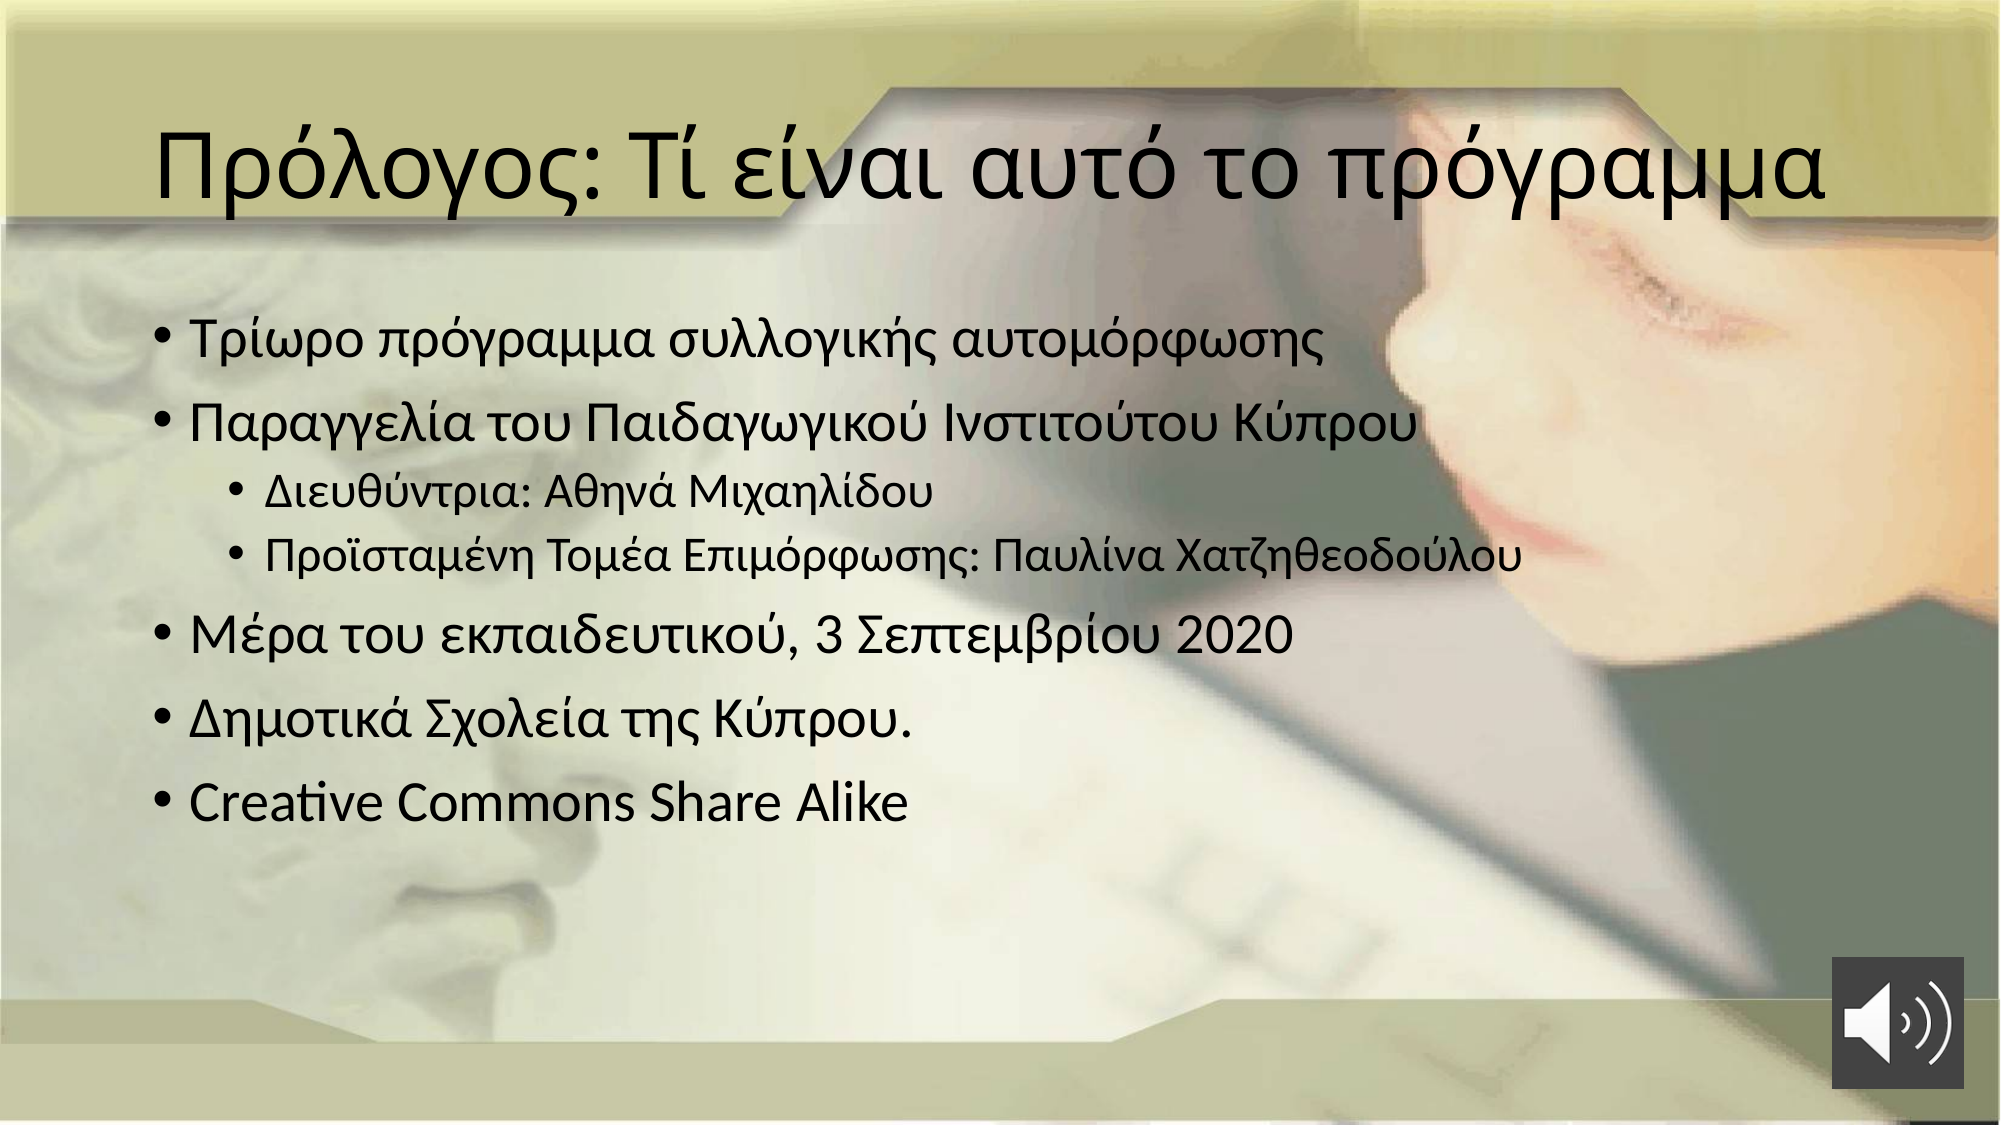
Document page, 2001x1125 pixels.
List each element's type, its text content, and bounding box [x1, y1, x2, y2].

title Πρόλογος: Τί είναι αυτό το πρόγραμμα [137, 59, 1863, 278]
picture [0, 0, 2001, 1125]
list Τρίωρο πρόγραμμα συλλογικής αυτομόρφωσης Παραγγελία του Παιδαγωγικού Ινστιτούτου Κύπρου Διευθύντρια: Αθηνά Μιχαηλίδου Προϊσταμένη Τομέα Επιμόρφωσης: Παυλίνα Χατζηθεοδούλου Μέρα του εκπαιδευτικού, 3 Σεπτεμβρίου 2020 Δημοτικά Σχολεία της Κύπρου. Creative Commons Share Alike [137, 299, 1863, 1014]
